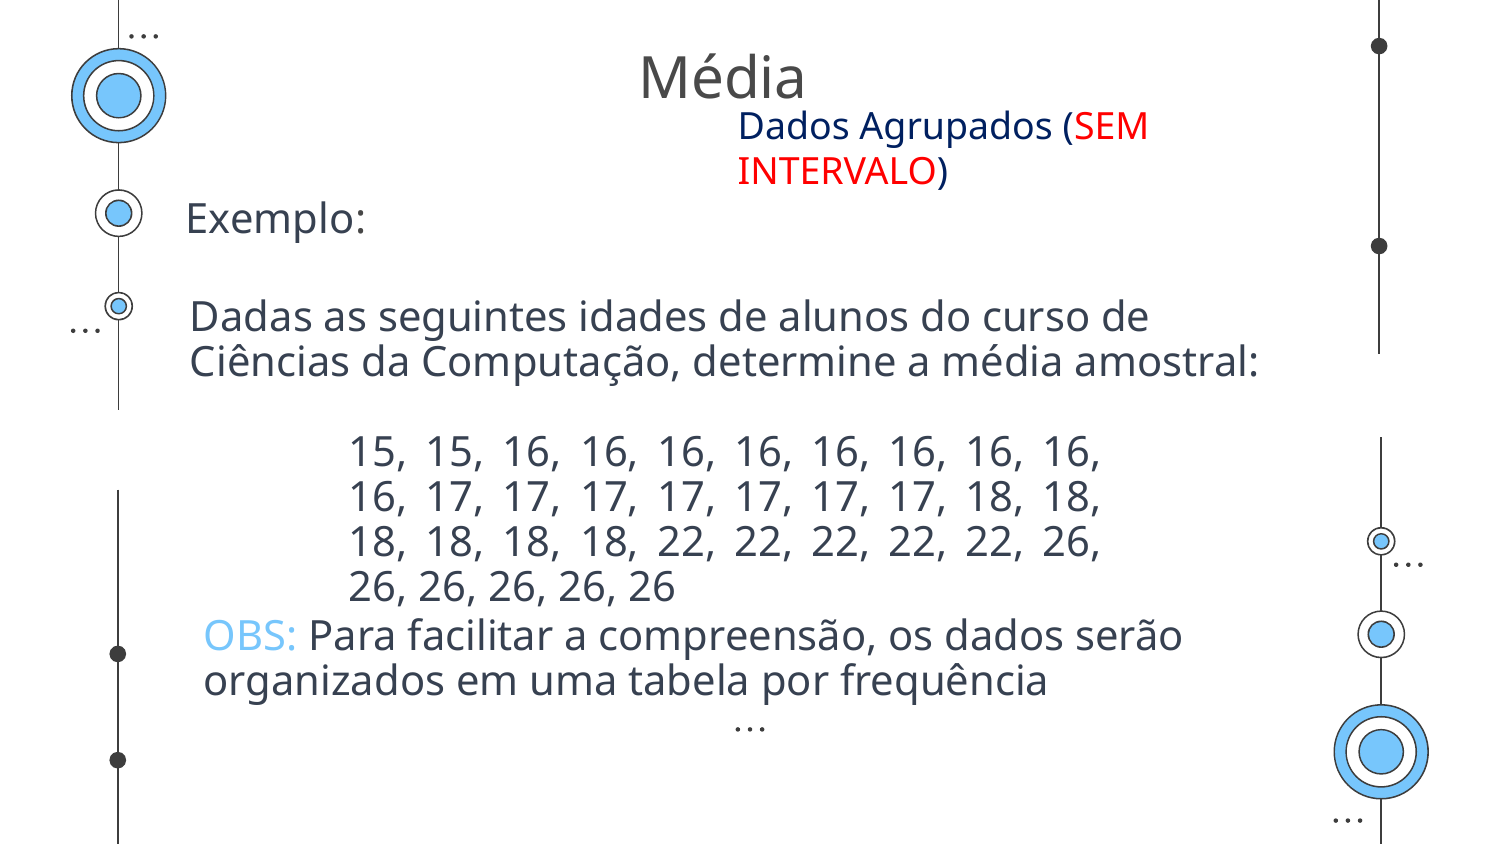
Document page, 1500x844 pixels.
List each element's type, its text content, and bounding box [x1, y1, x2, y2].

text_box OBS: Para facilitar a compreensão, os dados serão organizados em uma tabela por frequência [183, 602, 1317, 760]
text_box Dados Agrupados (SEM INTERVALO) [722, 94, 1282, 200]
title Média [328, 25, 1118, 120]
text_box Exemplo: [169, 180, 572, 286]
text_box Dadas as seguintes idades de alunos do curso de Ciências da Computação, determine a média amostral: [169, 286, 1303, 396]
text_box 15, 15, 16, 16, 16, 16, 16, 16, 16, 16, 16, 17, 17, 17, 17, 17, 17, 17, 18, 18, 18, 18, 18, 18, 22, 22, 22, 22, 22, 26, 26, 26, 26, 26, 26 [328, 420, 1123, 587]
